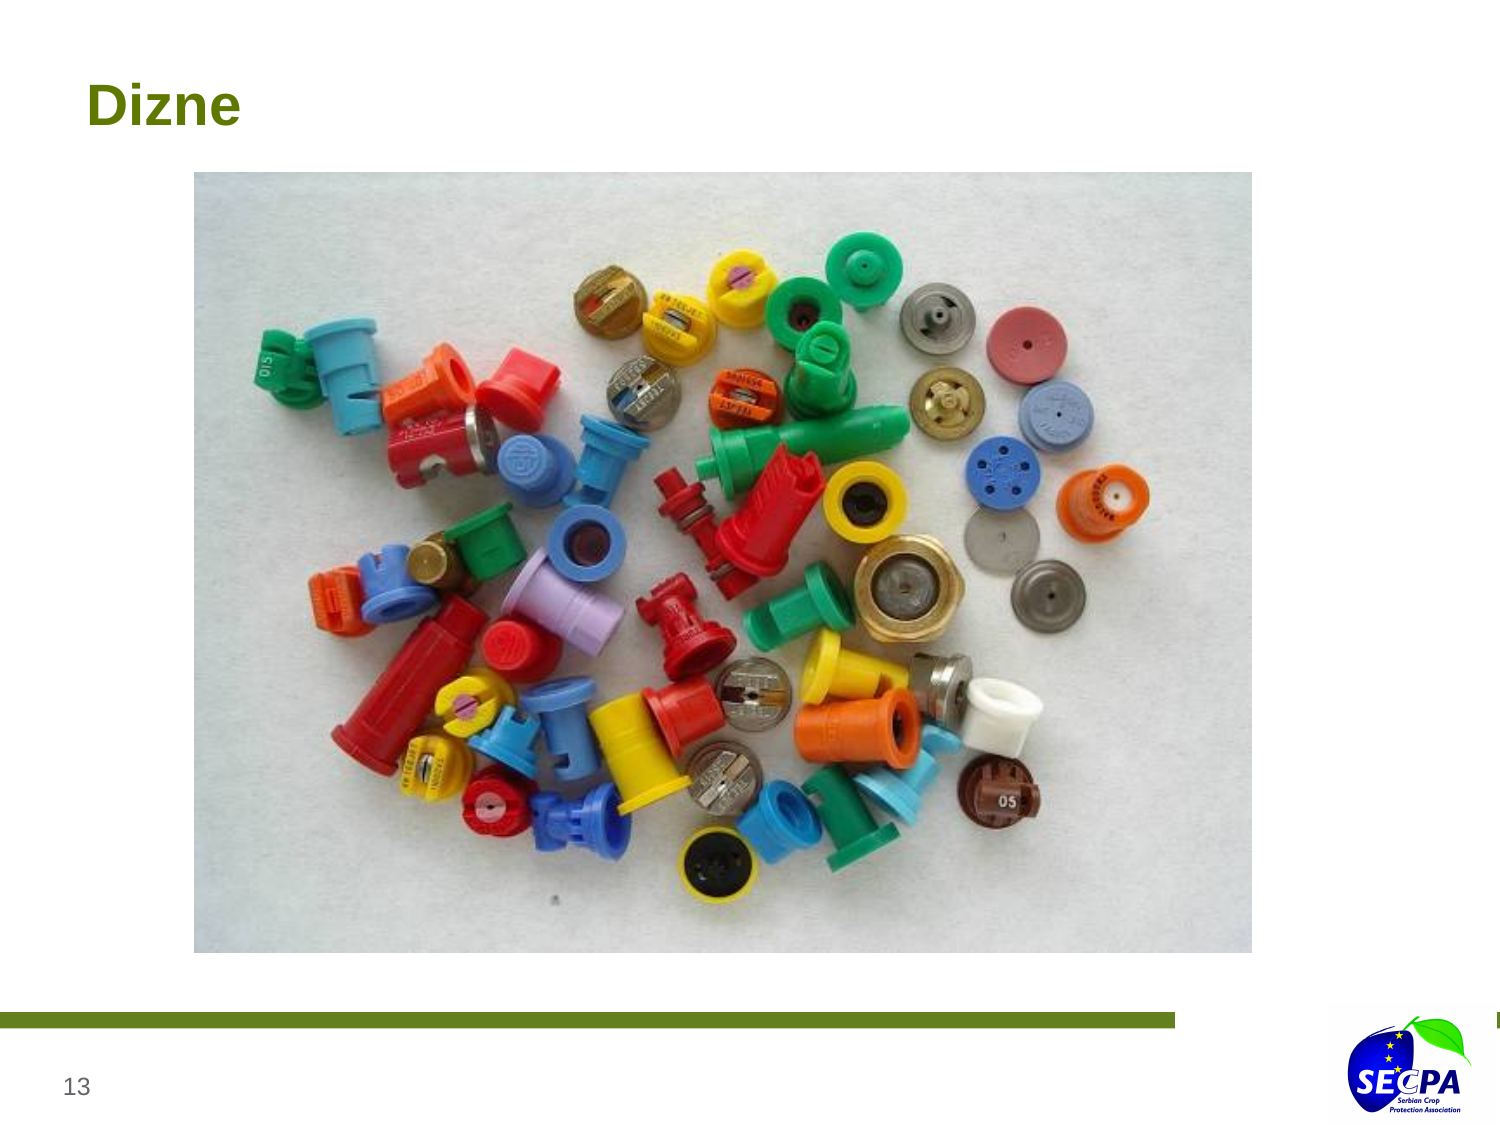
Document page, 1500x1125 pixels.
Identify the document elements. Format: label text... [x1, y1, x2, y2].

picture [0, 1012, 1174, 1125]
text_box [1174, 1002, 1498, 1125]
picture [194, 172, 1252, 953]
text_box Dizne [86, 39, 1473, 173]
